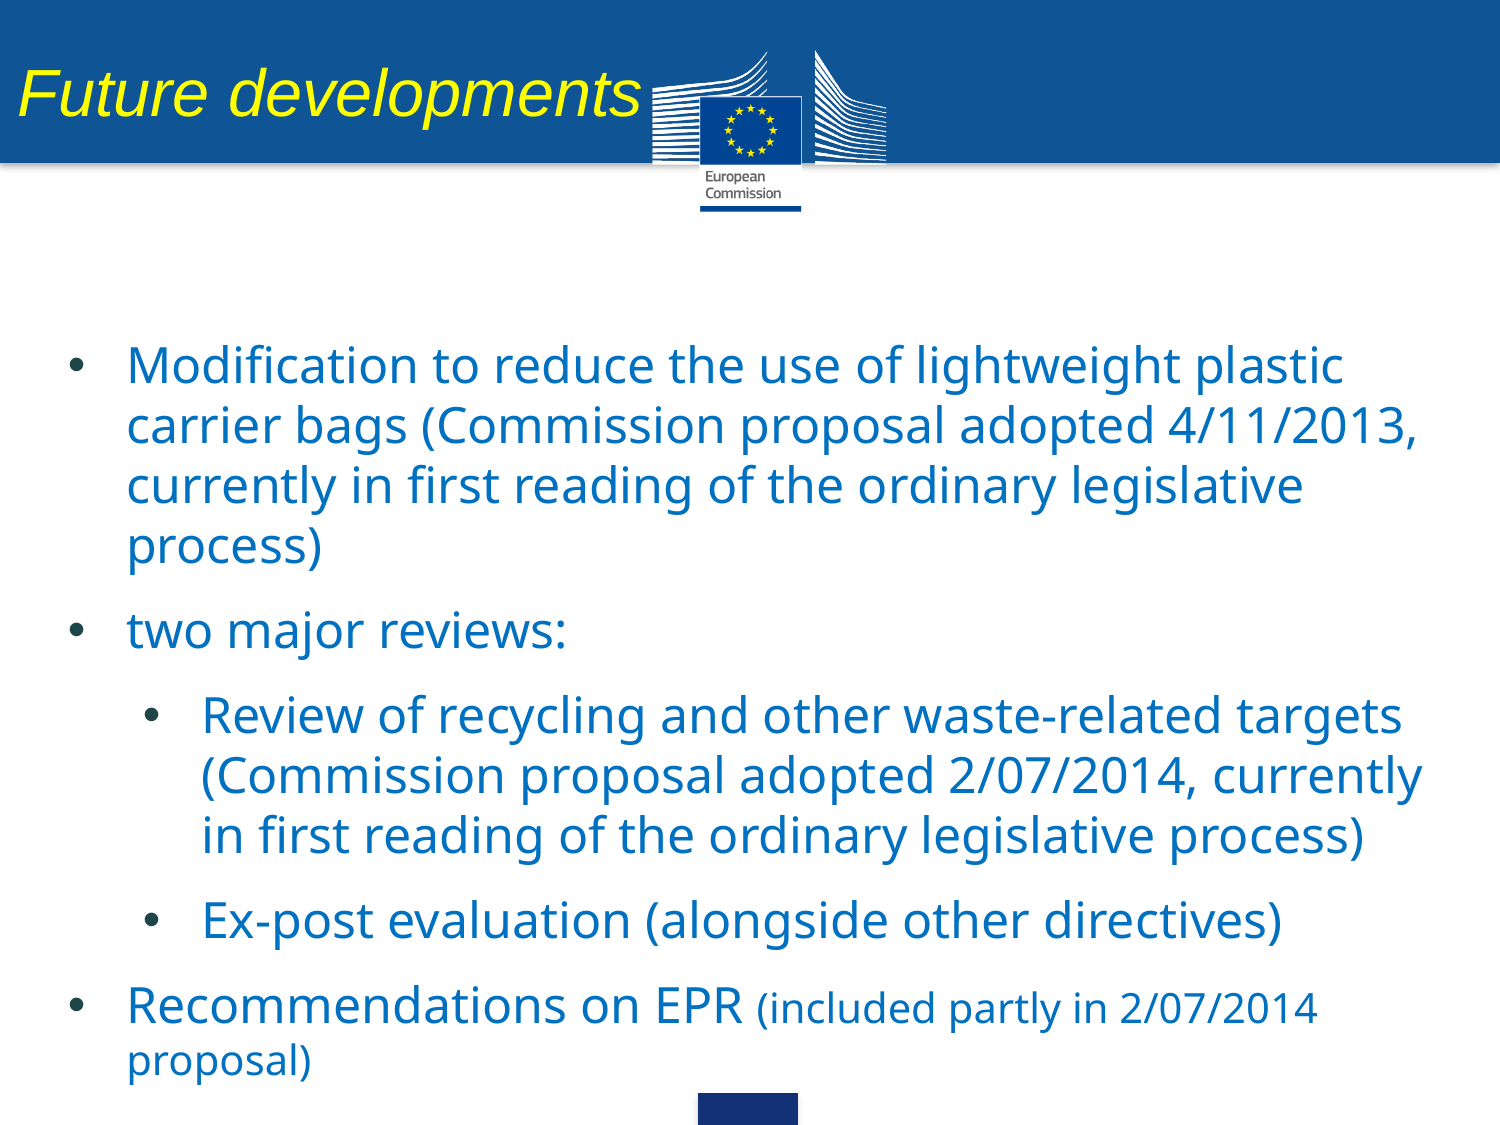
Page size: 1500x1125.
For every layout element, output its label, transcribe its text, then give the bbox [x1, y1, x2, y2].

text_box Future developments [2, 42, 659, 138]
text_box Modification to reduce the use of lightweight plastic carrier bags (Commission proposal adopted 4/11/2013, currently in first reading of the ordinary legislative process) two major reviews: Review of recycling and other waste-related targets (Commission proposal adopted 2/07/2014, currently in first reading of the ordinary legislative process) Ex-post evaluation (alongside other directives) Recommendations on EPR (included partly in 2/07/2014 proposal) [53, 231, 1471, 1071]
text_box [74, 1071, 1425, 1083]
